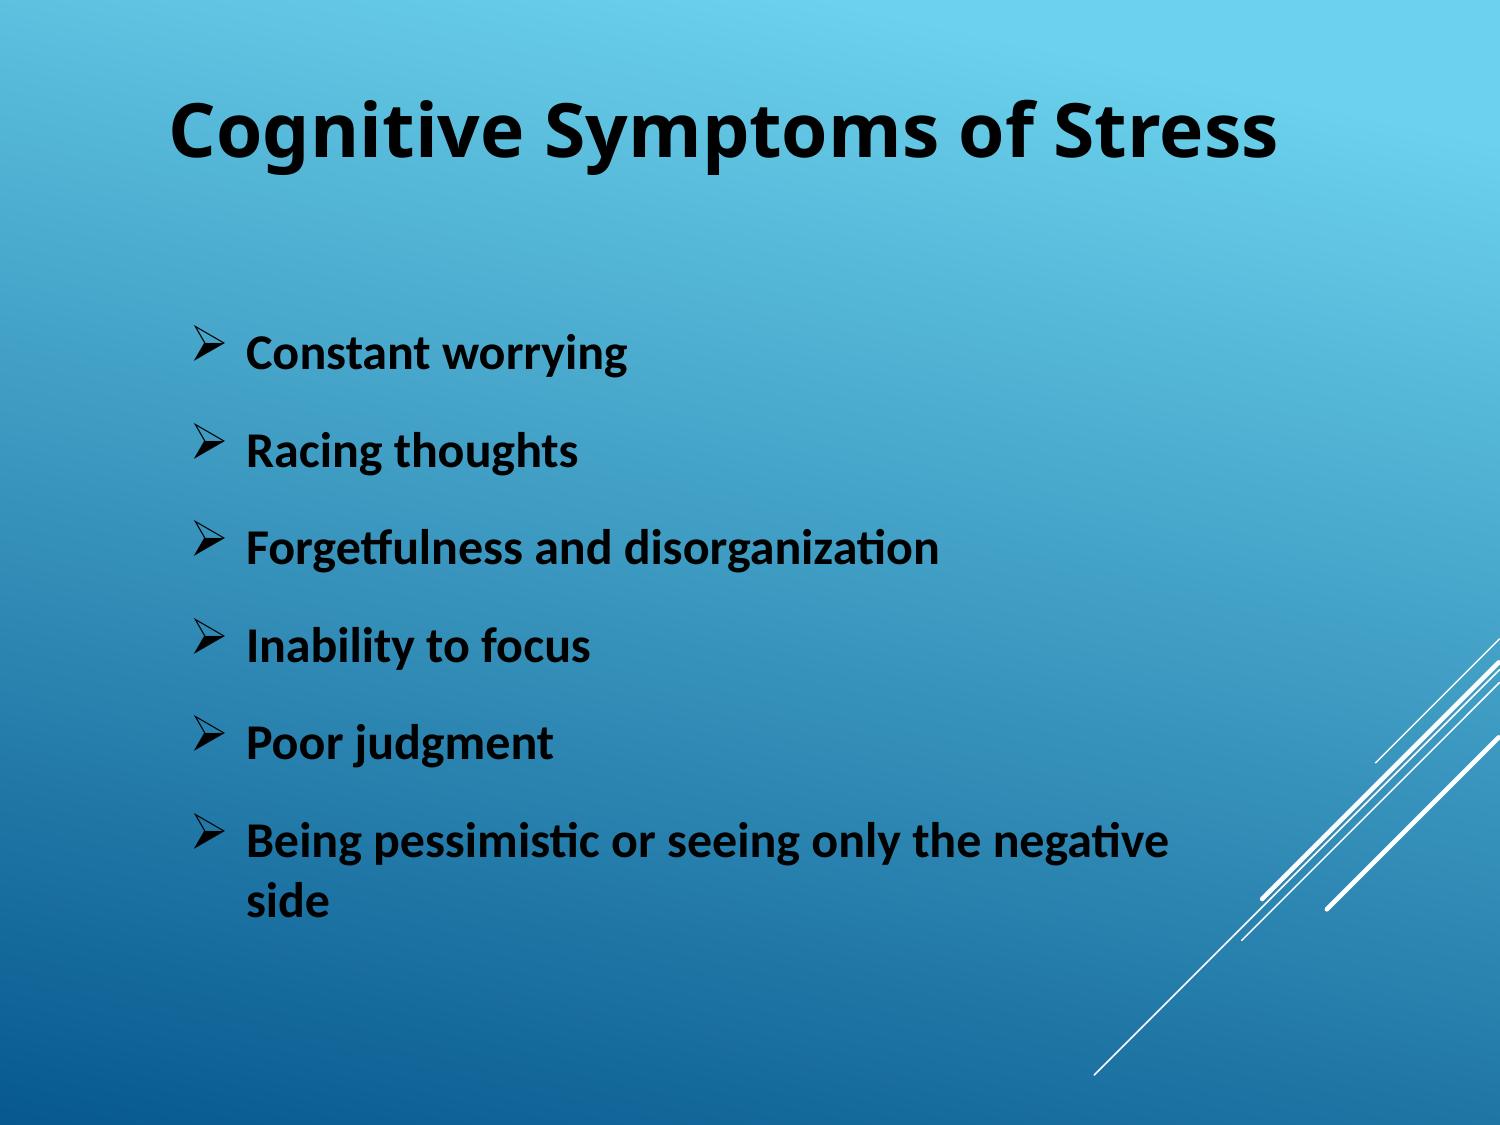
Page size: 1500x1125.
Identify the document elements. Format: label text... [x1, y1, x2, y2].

text_box Cognitive Symptoms of Stress [153, 74, 1295, 180]
text_box Constant worrying Racing thoughts Forgetfulness and disorganization Inability to focus Poor judgment Being pessimistic or seeing only the negative side [174, 312, 1225, 935]
